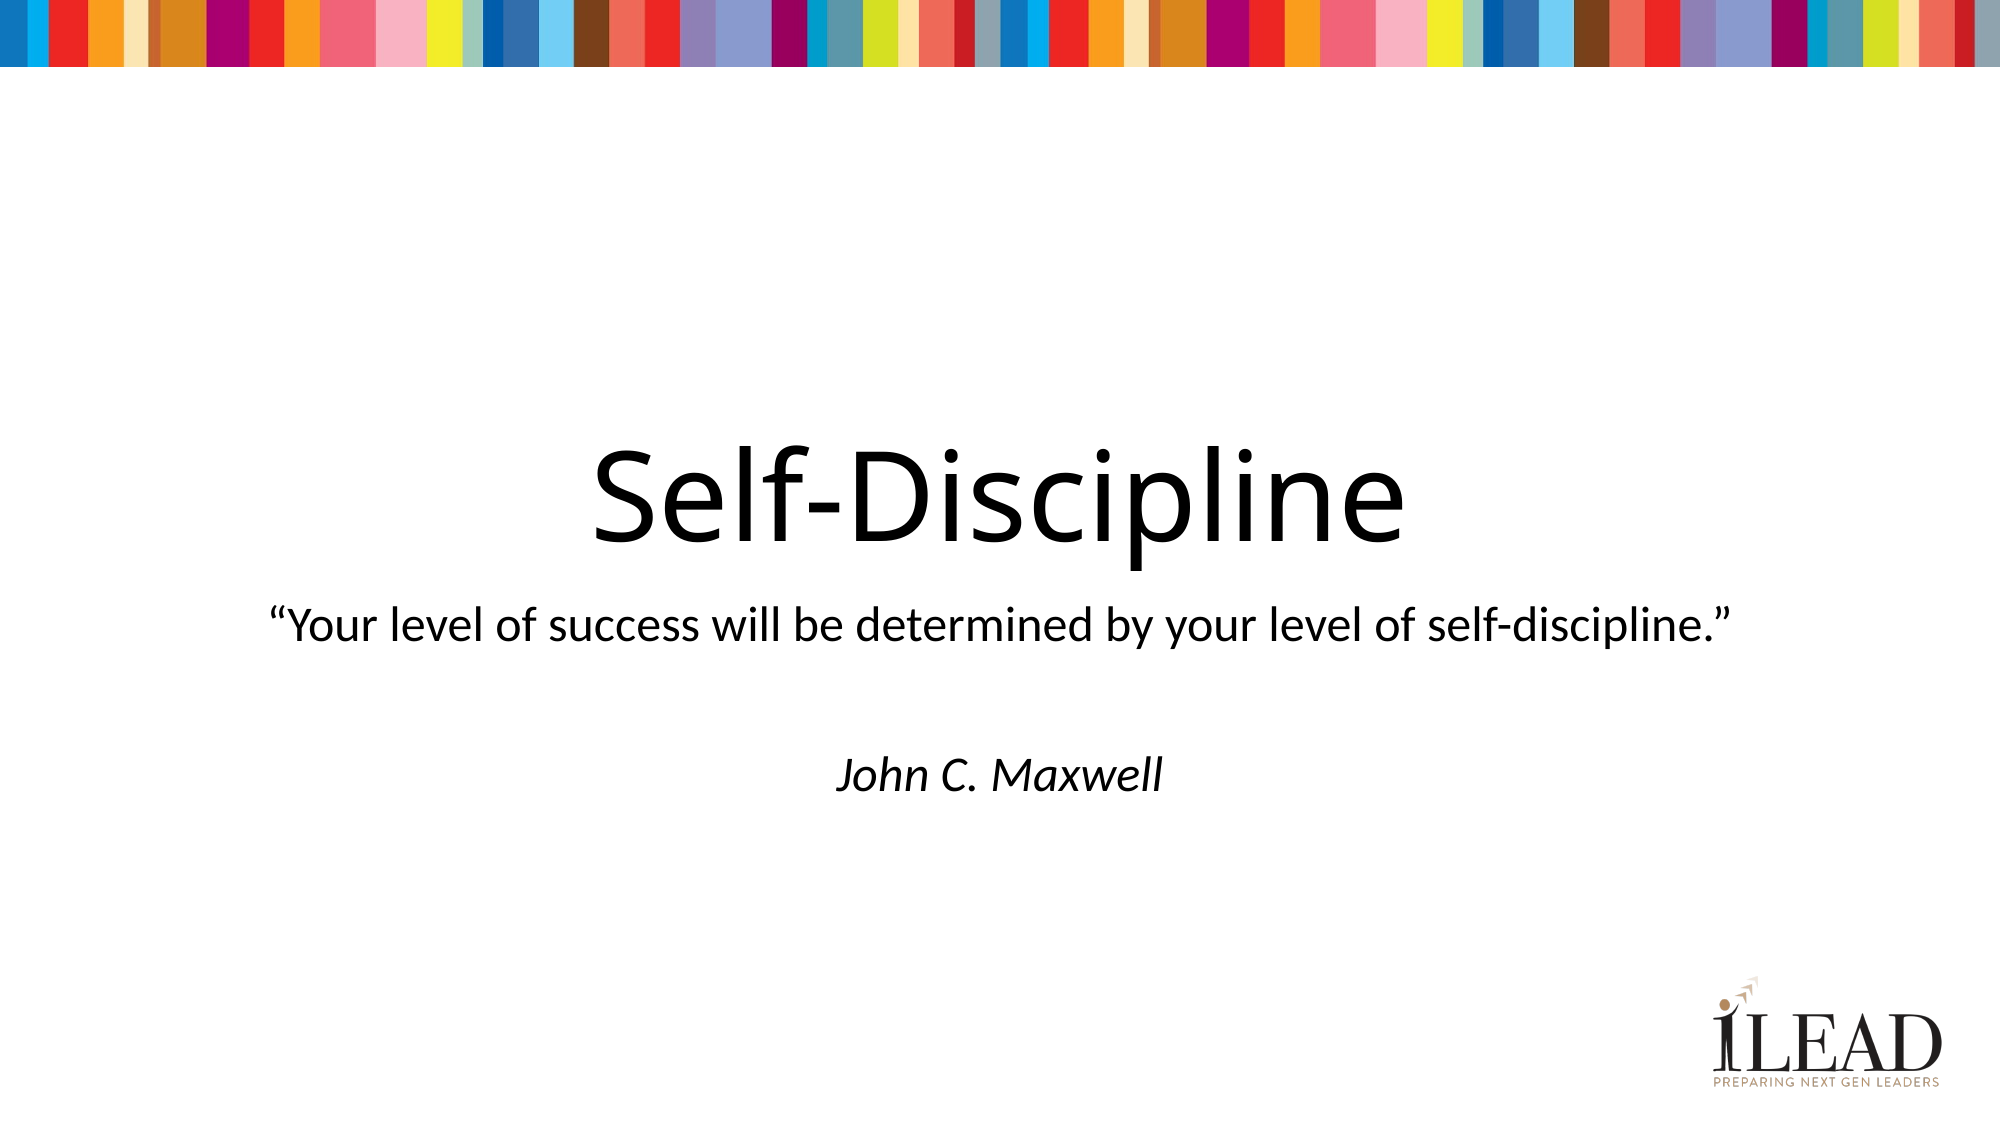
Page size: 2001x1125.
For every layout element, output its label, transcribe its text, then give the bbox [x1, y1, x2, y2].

title Self-Discipline [249, 184, 1750, 576]
picture [1709, 972, 1945, 1091]
picture [1048, 0, 1808, 67]
subtitle “Your level of success will be determined by your level of self-discipline.” John C. Maxwell [249, 590, 1750, 863]
picture [828, 0, 1026, 67]
picture [1828, 0, 2000, 67]
picture [0, 0, 26, 67]
picture [48, 0, 808, 67]
